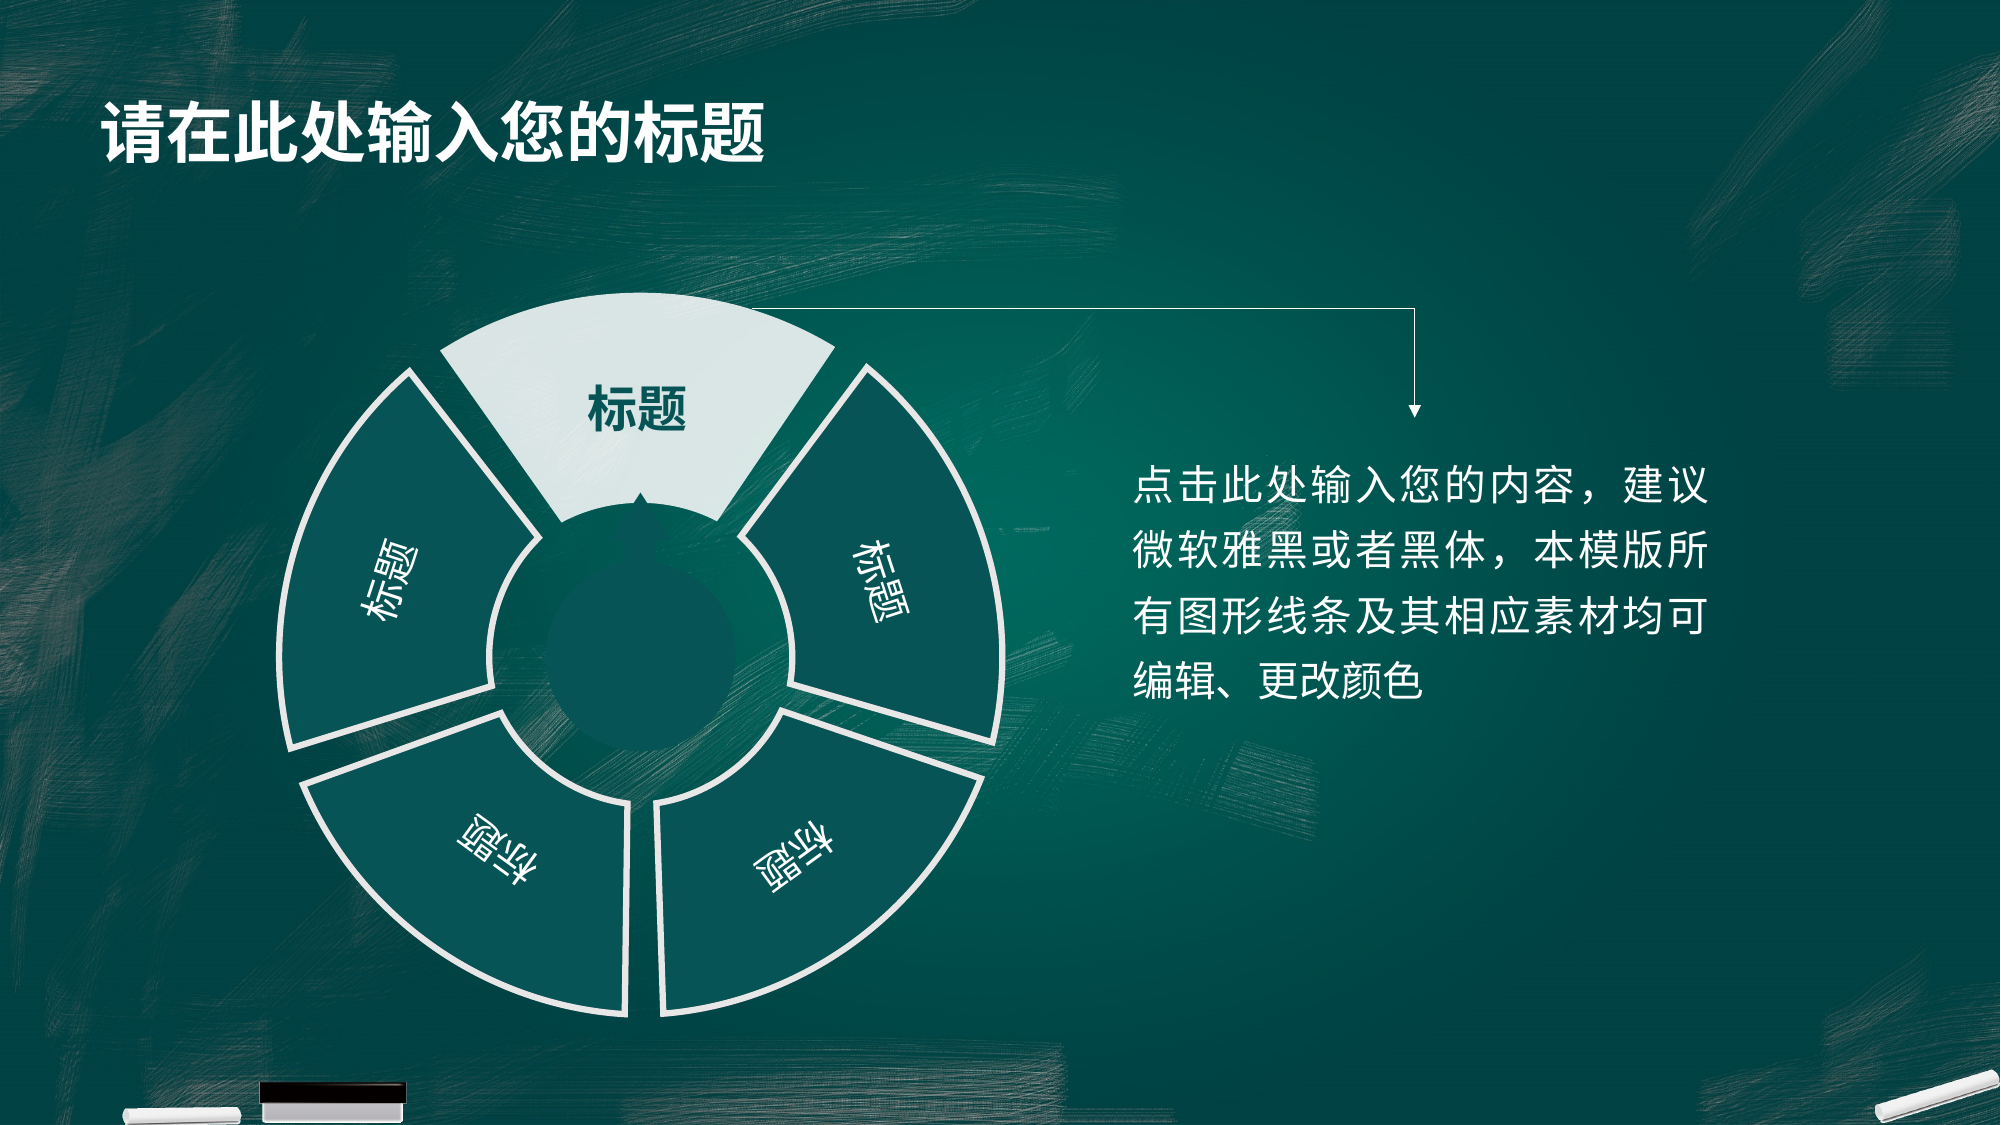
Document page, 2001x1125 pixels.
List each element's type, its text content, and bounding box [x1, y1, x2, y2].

title 请在此处输入您的标题 [84, 56, 1929, 216]
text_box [751, 308, 1415, 418]
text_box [269, 285, 1013, 1009]
picture [0, 0, 2000, 1125]
text_box 点击此处输入您的内容，建议微软雅黑或者黑体，本模版所有图形线条及其相应素材均可编辑、更改颜色 [1132, 444, 1710, 1028]
